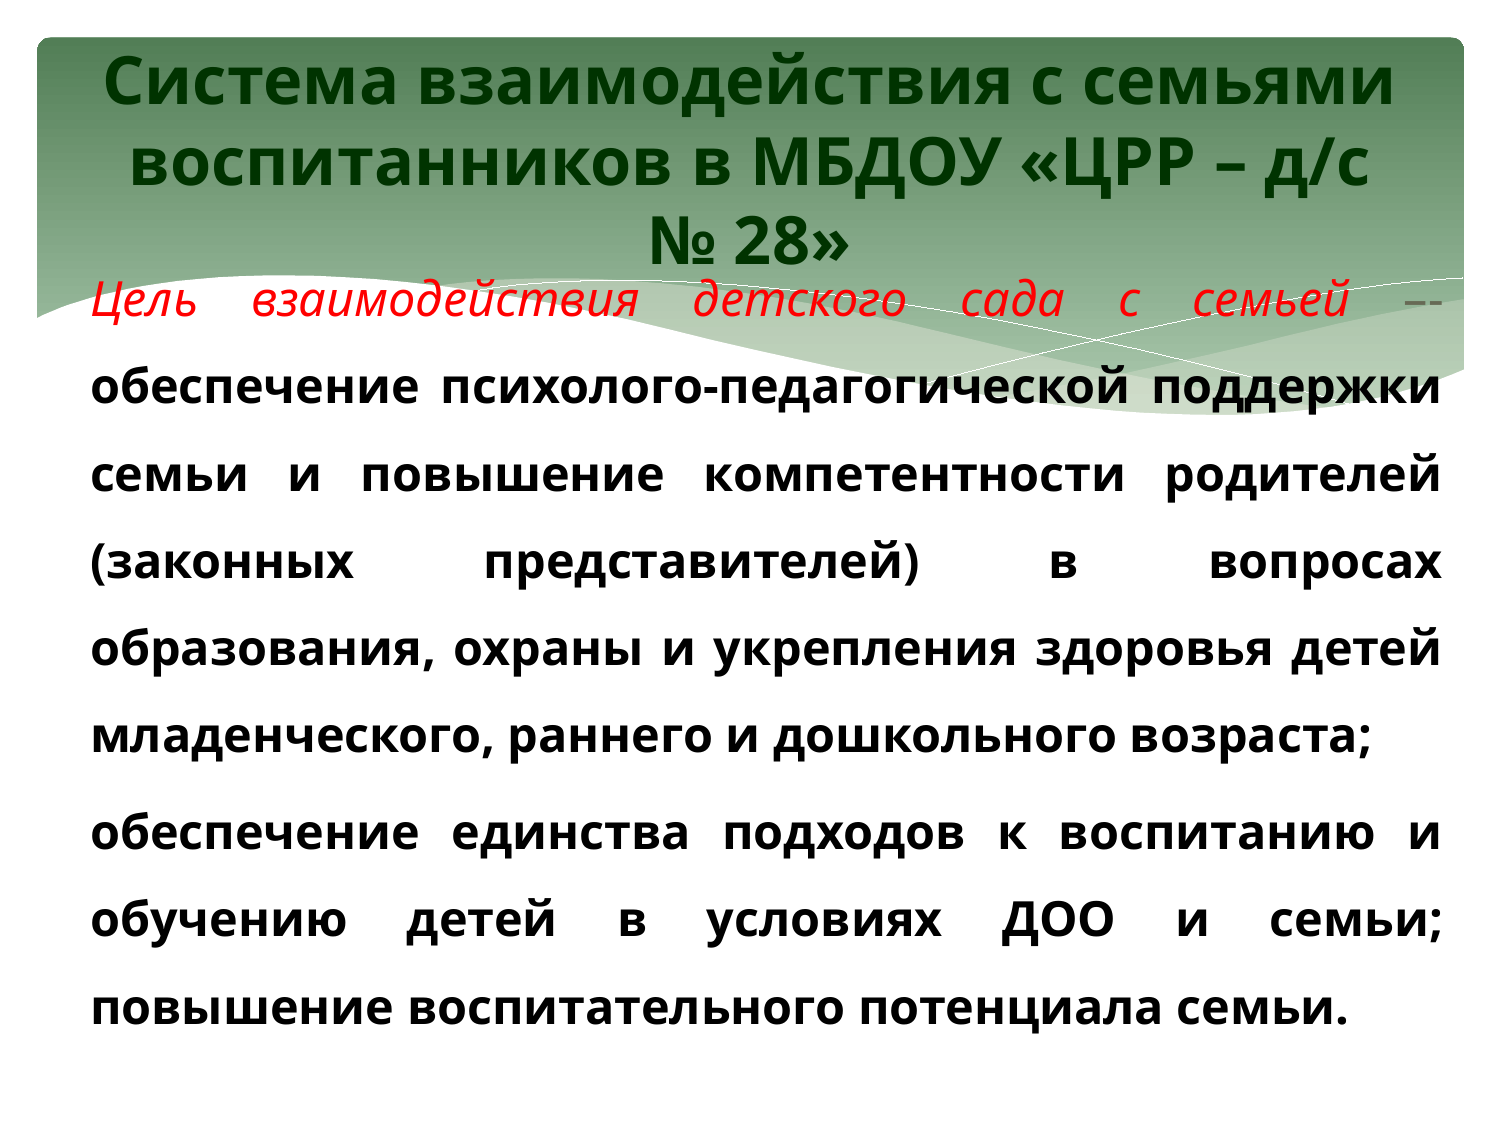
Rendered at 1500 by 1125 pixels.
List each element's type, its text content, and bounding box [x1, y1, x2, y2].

list Цель взаимодействия детского сада с семьей –-обеспечение психолого-педагогической поддержки семьи и повышение компетентности родителей (законных представителей) в вопросах образования, охраны и укрепления здоровья детей младенческого, раннего и дошкольного возраста; обеспечение единства подходов к воспитанию и обучению детей в условиях ДОО и семьи; повышение воспитательного потенциала семьи. [75, 231, 1459, 1053]
title Система взаимодействия с семьями воспитанников в МБДОУ «ЦРР – д/с № 28» [75, 55, 1425, 261]
